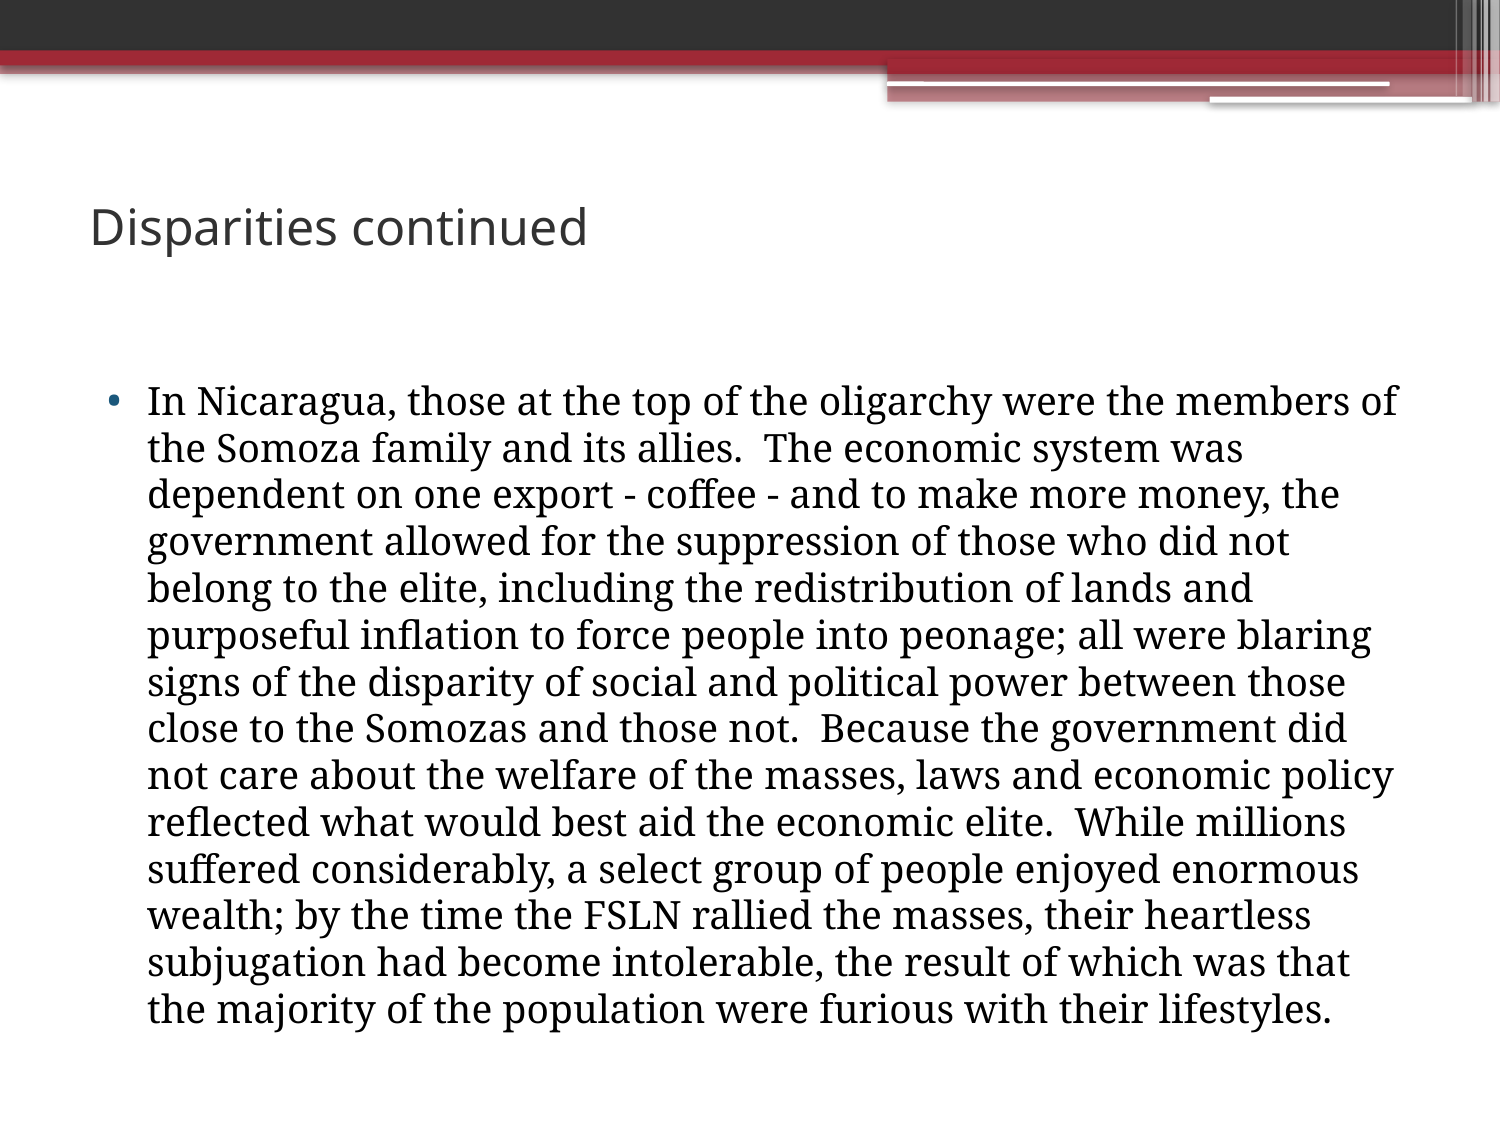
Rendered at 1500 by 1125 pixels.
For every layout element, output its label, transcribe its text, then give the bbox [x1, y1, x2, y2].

list In Nicaragua, those at the top of the oligarchy were the members of the Somoza family and its allies. The economic system was dependent on one export - coffee - and to make more money, the government allowed for the suppression of those who did not belong to the elite, including the redistribution of lands and purposeful inflation to force people into peonage; all were blaring signs of the disparity of social and political power between those close to the Somozas and those not. Because the government did not care about the welfare of the masses, laws and economic policy reflected what would best aid the economic elite. While millions suffered considerably, a select group of people enjoyed enormous wealth; by the time the FSLN rallied the masses, their heartless subjugation had become intolerable, the result of which was that the majority of the population were furious with their lifestyles. [75, 368, 1425, 1079]
title Disparities continued [75, 187, 1413, 263]
